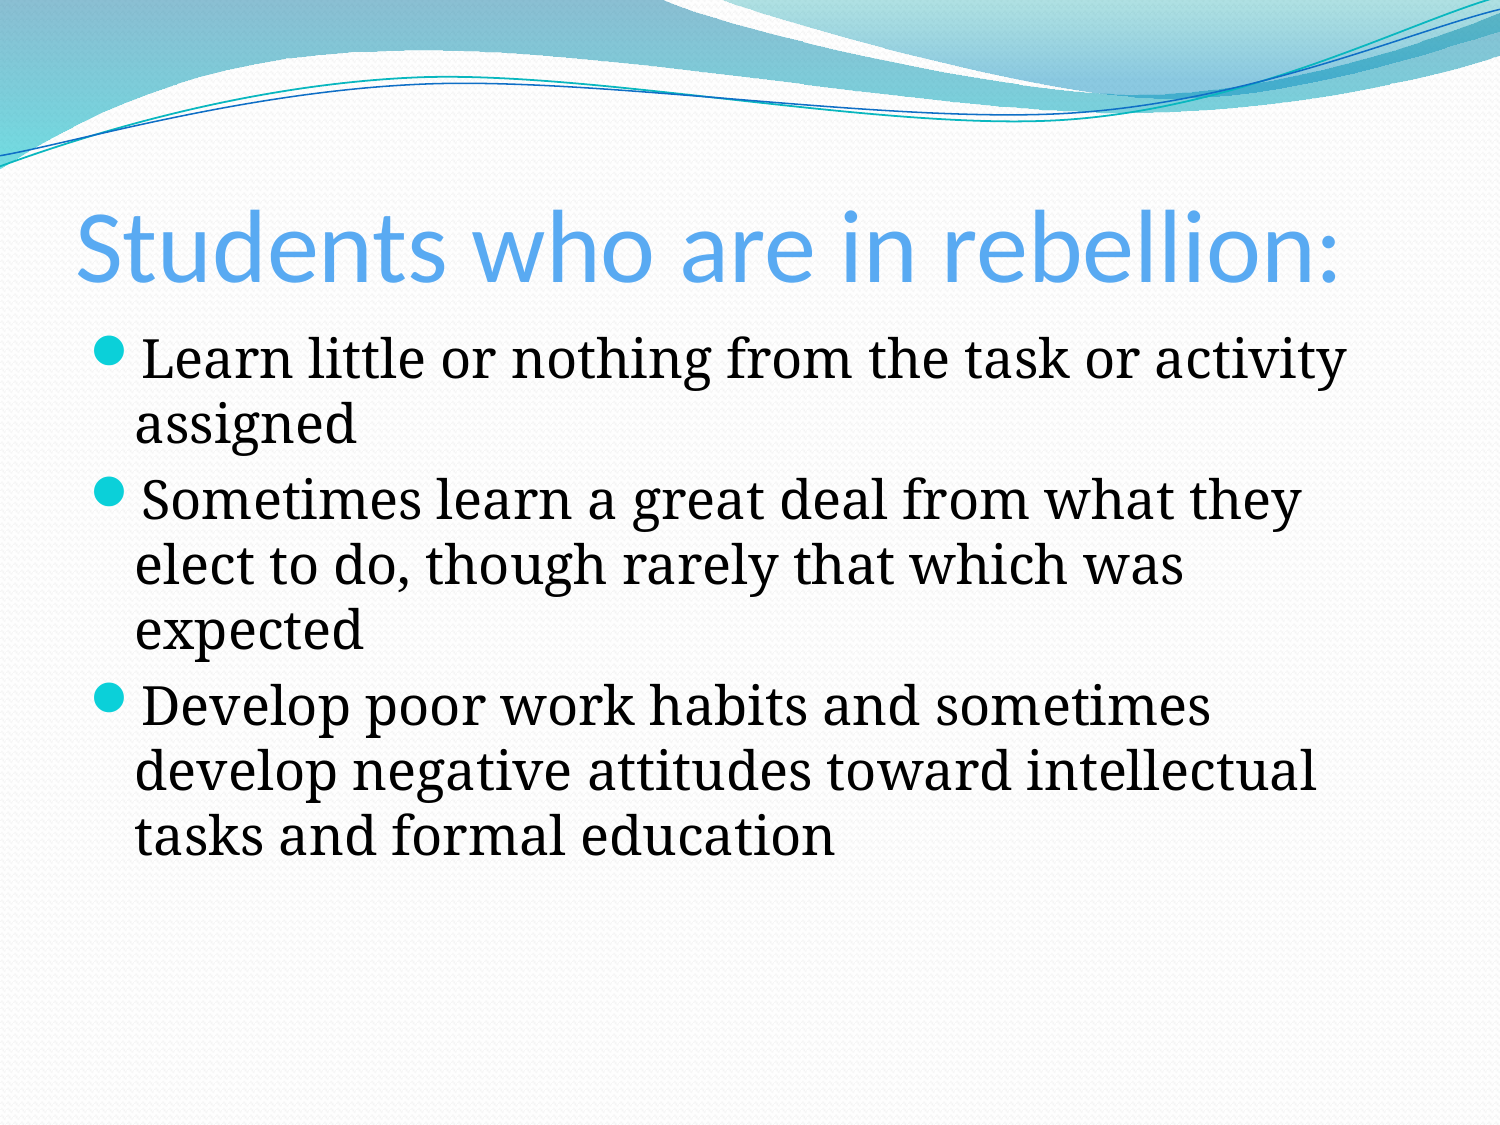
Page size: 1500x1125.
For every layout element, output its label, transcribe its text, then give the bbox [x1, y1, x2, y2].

title Students who are in rebellion: [75, 115, 1425, 303]
list Learn little or nothing from the task or activity assigned Sometimes learn a great deal from what they elect to do, though rarely that which was expected Develop poor work habits and sometimes develop negative attitudes toward intellectual tasks and formal education [75, 317, 1425, 1038]
